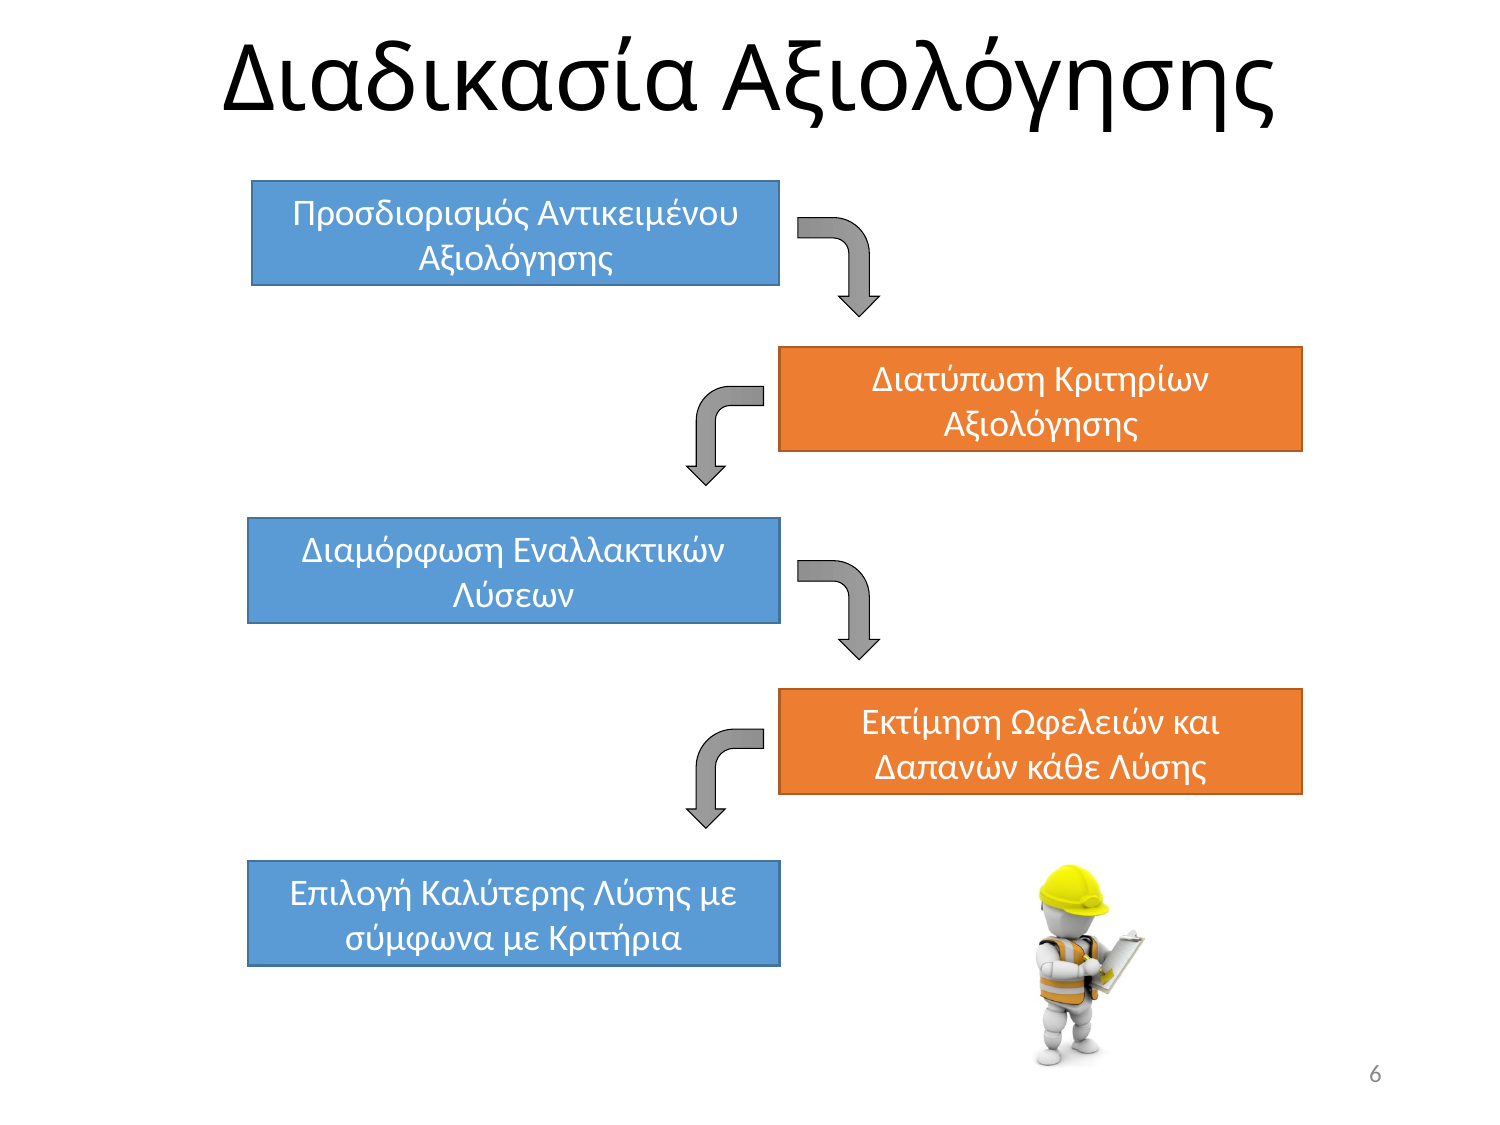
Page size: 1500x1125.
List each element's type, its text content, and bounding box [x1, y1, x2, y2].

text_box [247, 180, 1303, 967]
title Διαδικασία Αξιολόγησης [0, 0, 1500, 161]
picture [1020, 862, 1150, 1073]
slide_number 6 [1059, 1042, 1397, 1103]
